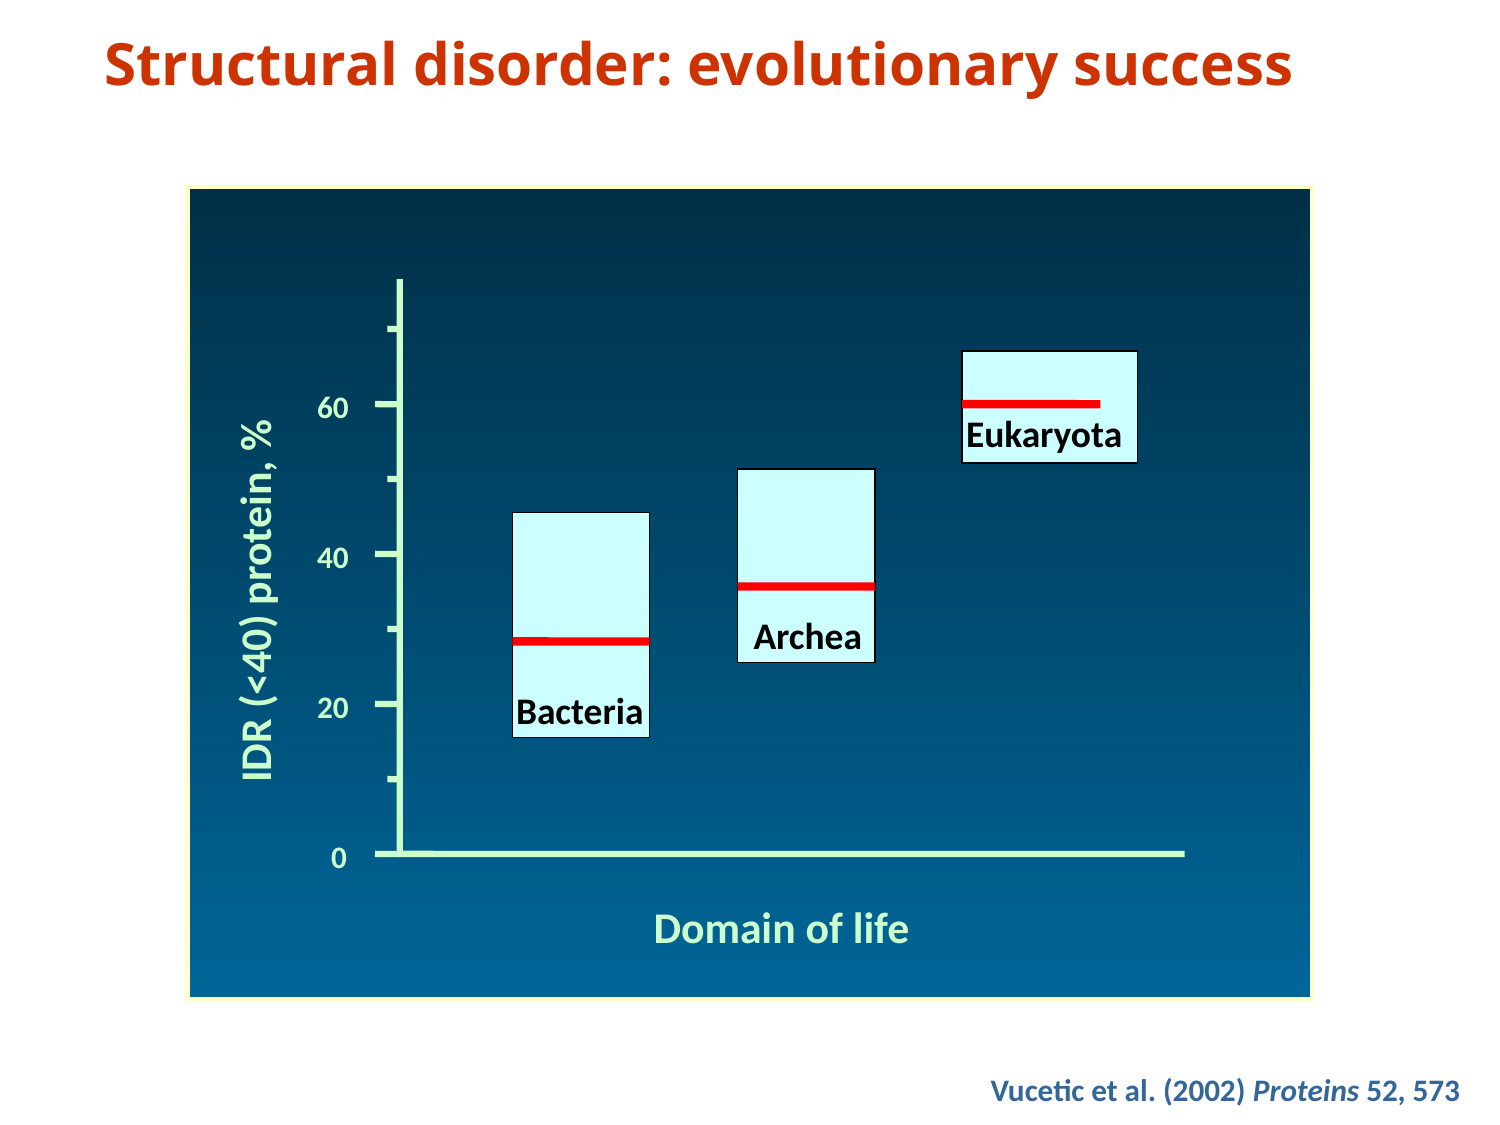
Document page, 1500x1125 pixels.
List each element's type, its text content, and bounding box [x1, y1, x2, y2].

text_box [187, 186, 1313, 1000]
text_box 40 [301, 529, 375, 583]
text_box Structural disorder: evolutionary success [88, 19, 1400, 105]
text_box [512, 512, 650, 641]
text_box IDR (<40) protein, % [219, 353, 296, 791]
text_box Domain of life [637, 891, 963, 960]
text_box Vucetic et al. (2002) Proteins 52, 573 [974, 1062, 1493, 1116]
text_box [962, 350, 1138, 401]
text_box 60 [301, 378, 375, 433]
text_box Archea [737, 603, 925, 665]
text_box [737, 587, 875, 603]
text_box 0 [301, 828, 375, 883]
text_box Eukaryota [949, 401, 1188, 463]
text_box 20 [301, 678, 375, 733]
text_box [737, 469, 875, 586]
text_box Bacteria [500, 678, 688, 740]
text_box [512, 642, 650, 678]
